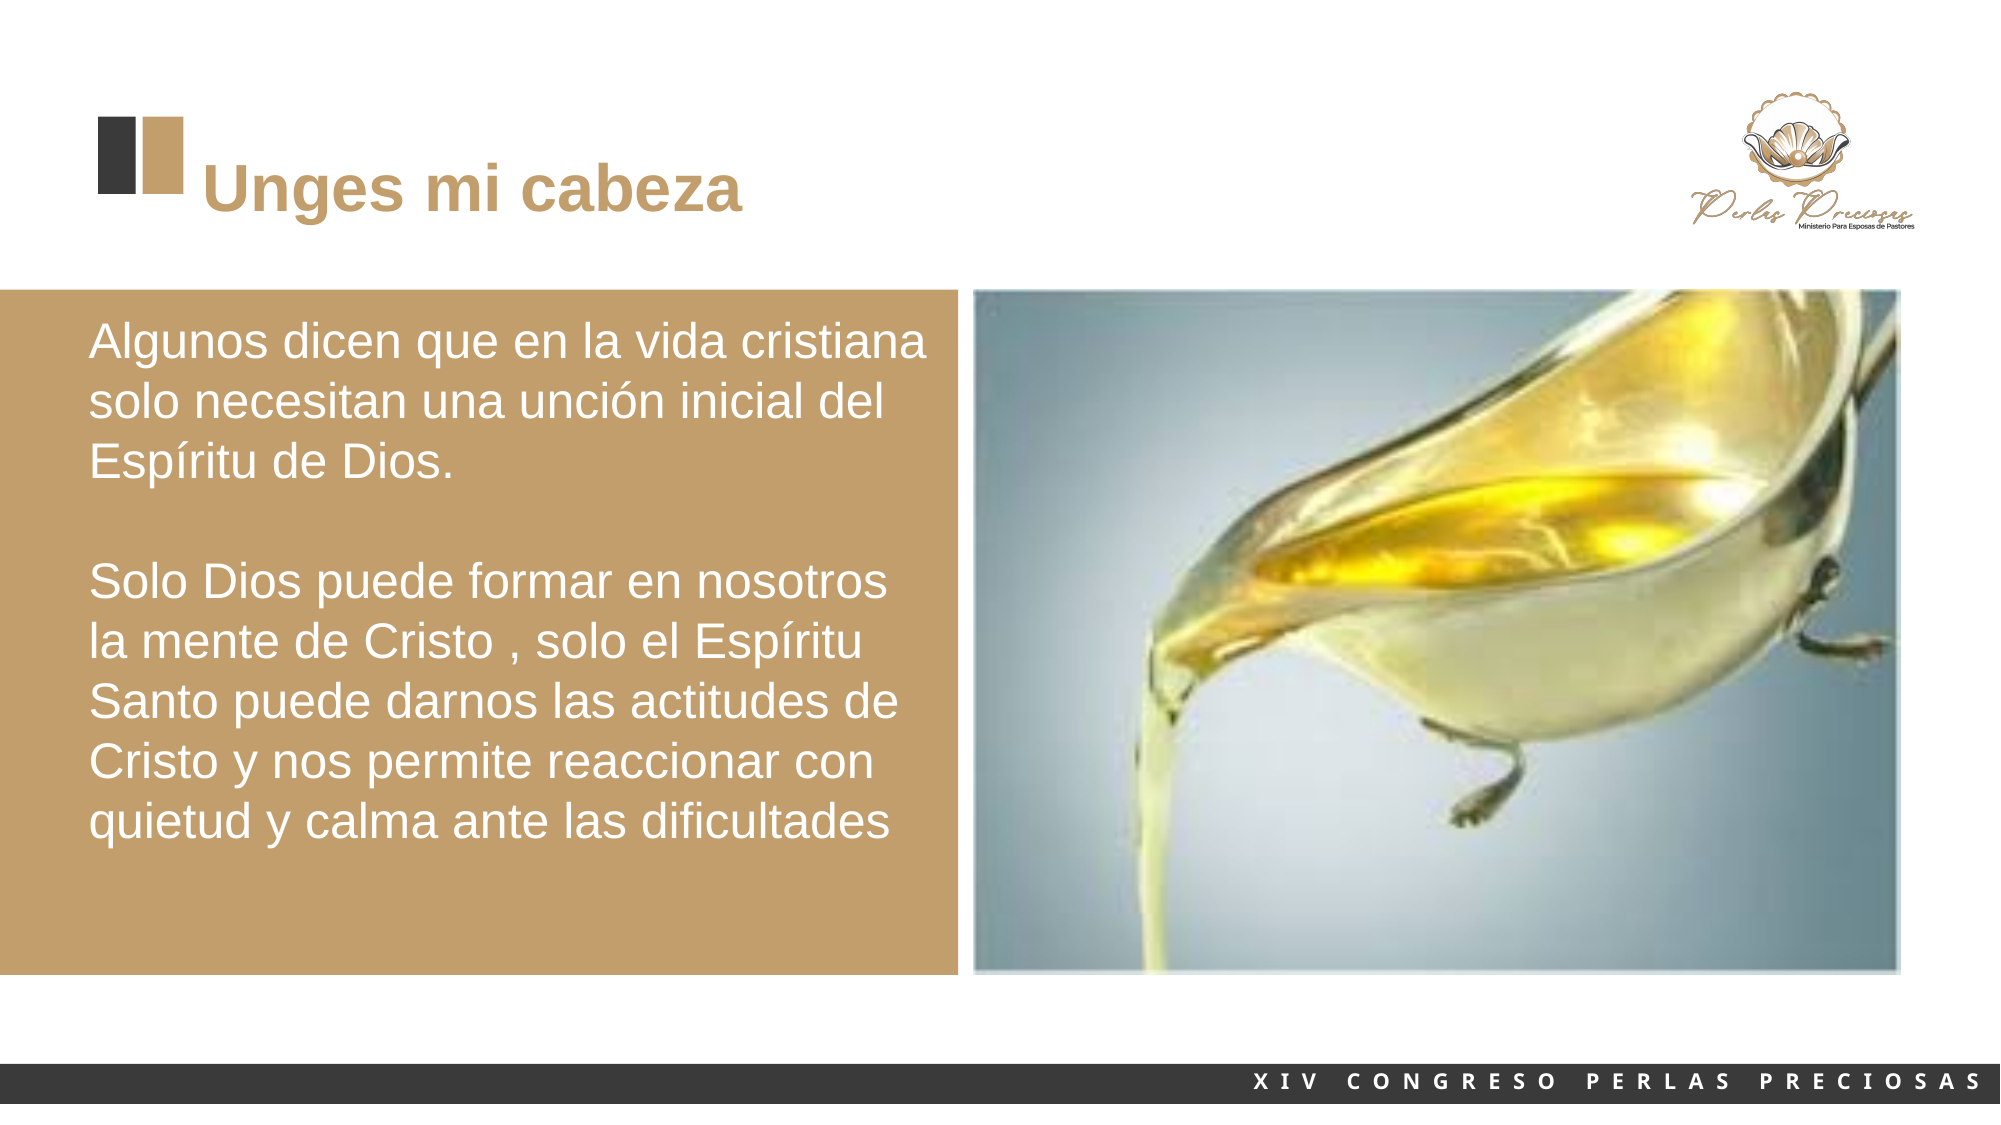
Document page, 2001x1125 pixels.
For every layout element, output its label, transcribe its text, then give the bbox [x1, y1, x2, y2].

subtitle XIV CONGRESO PERLAS PRECIOSAS [1238, 1062, 2000, 1104]
text_box [0, 1062, 2000, 1105]
title Unges mi cabeza [187, 119, 1504, 234]
text_box [96, 115, 137, 196]
picture [973, 16, 1954, 976]
text_box [141, 115, 185, 196]
text_box Algunos dicen que en la vida cristiana solo necesitan una unción inicial del Espíritu de Dios. Solo Dios puede formar en nosotros la mente de Cristo , solo el Espíritu Santo puede darnos las actitudes de Cristo y nos permite reaccionar con quietud y calma ante las dificultades [73, 301, 948, 857]
text_box [0, 288, 960, 976]
